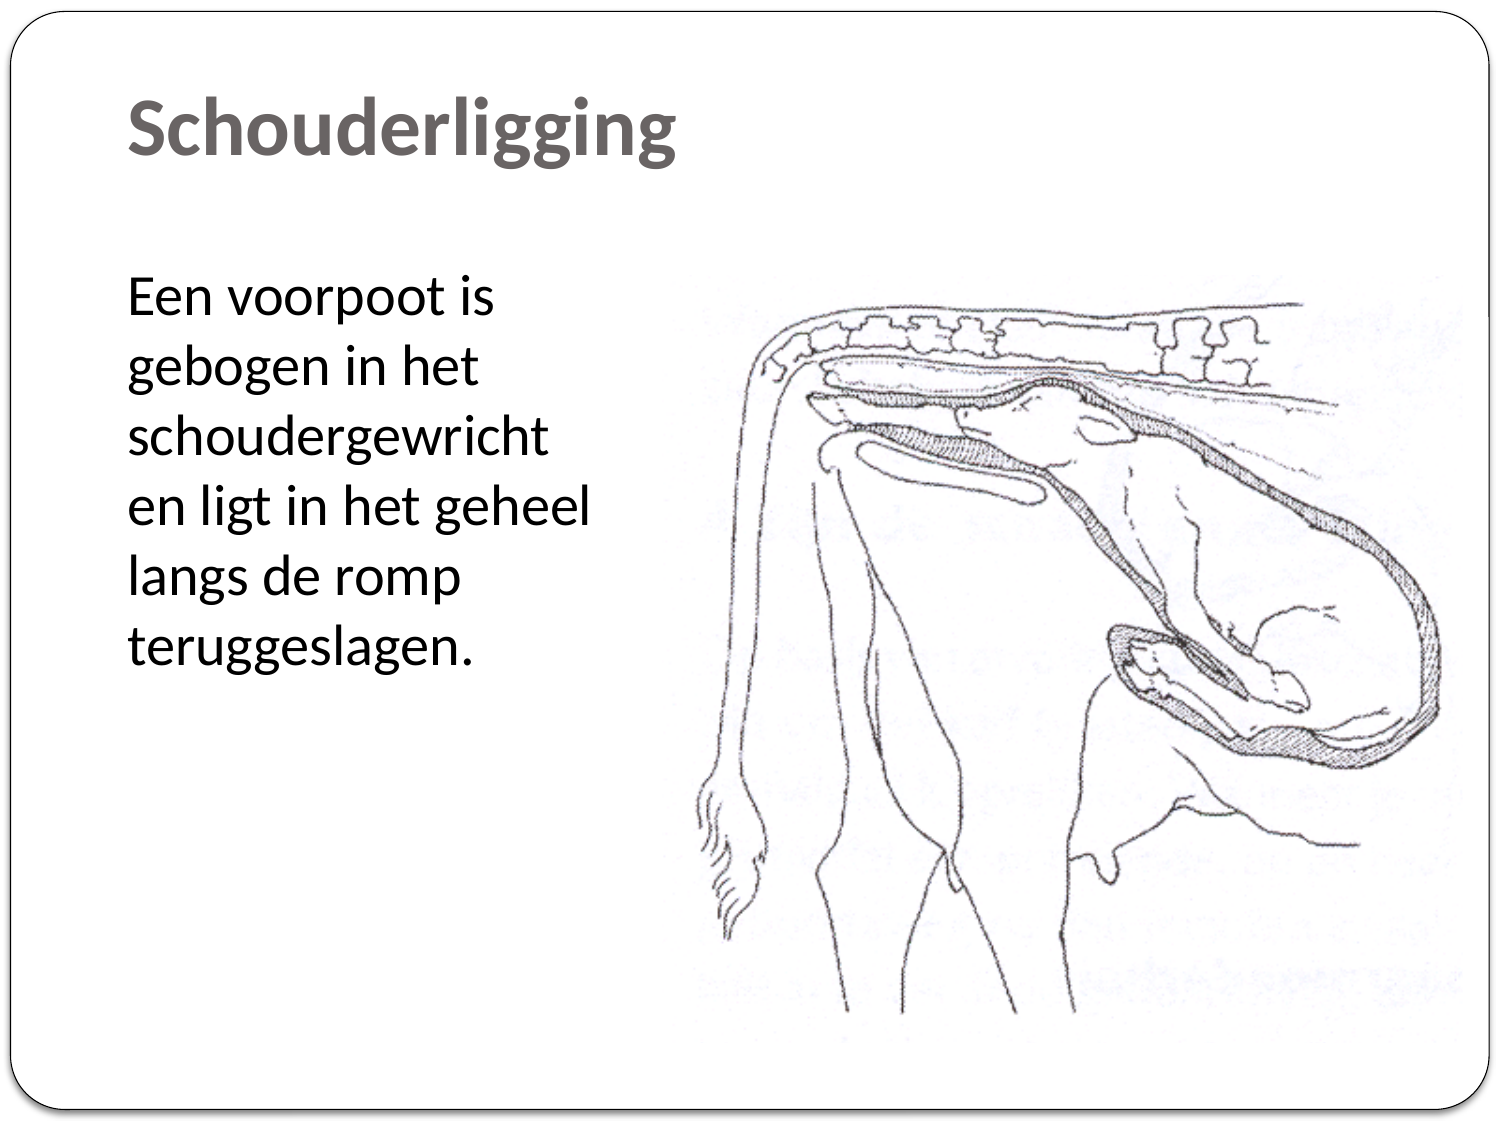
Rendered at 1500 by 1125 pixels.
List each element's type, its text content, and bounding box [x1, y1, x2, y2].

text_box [662, 274, 1463, 1044]
title Schouderligging [112, 62, 1388, 188]
list Een voorpoot is gebogen in het schoudergewricht en ligt in het geheel langs de romp teruggeslagen. [112, 249, 625, 1000]
